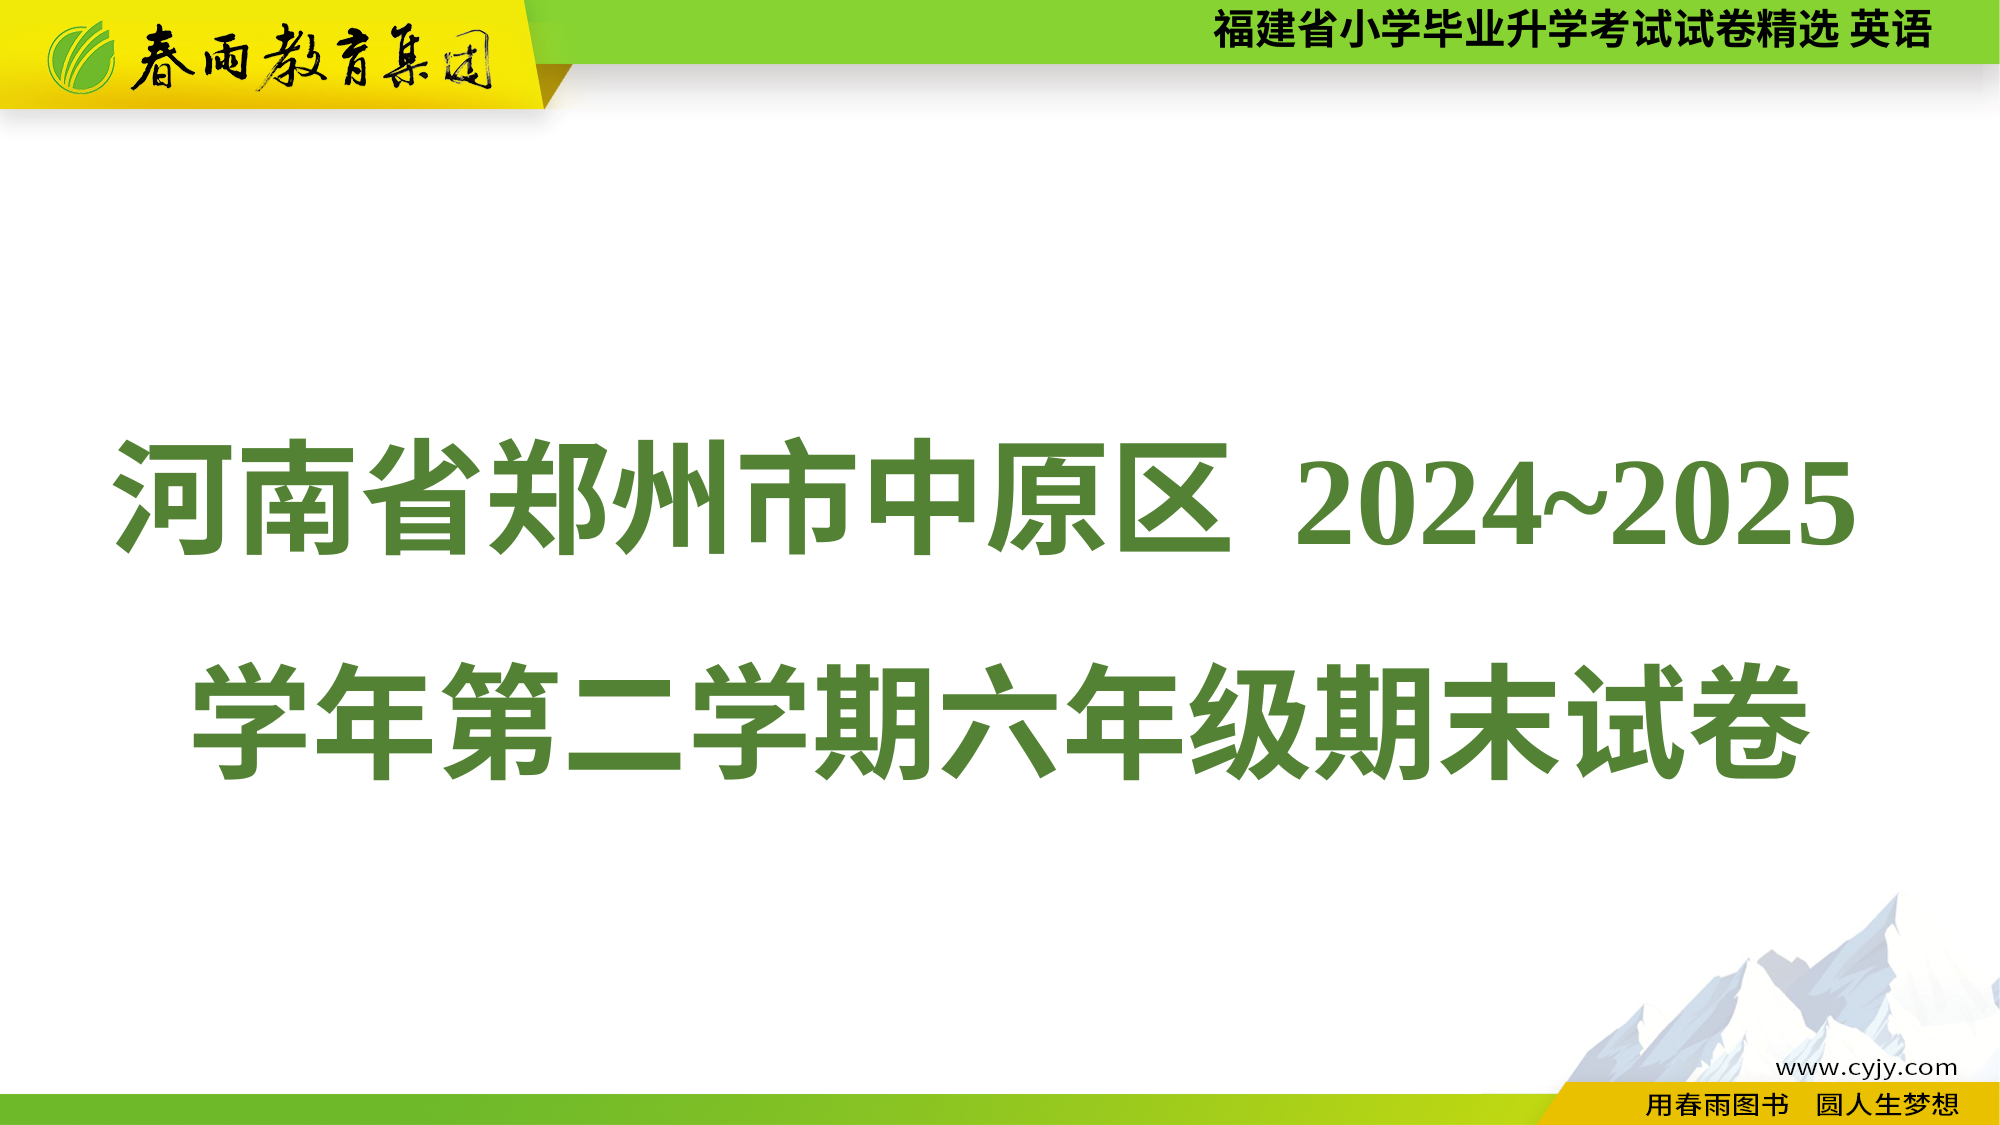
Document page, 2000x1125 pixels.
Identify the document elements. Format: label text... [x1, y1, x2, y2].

text_box 河南省郑州市中原区 2024~2025 学年第二学期六年级期末试卷 [0, 337, 2000, 802]
picture [0, 0, 2000, 337]
picture [0, 802, 2000, 1125]
